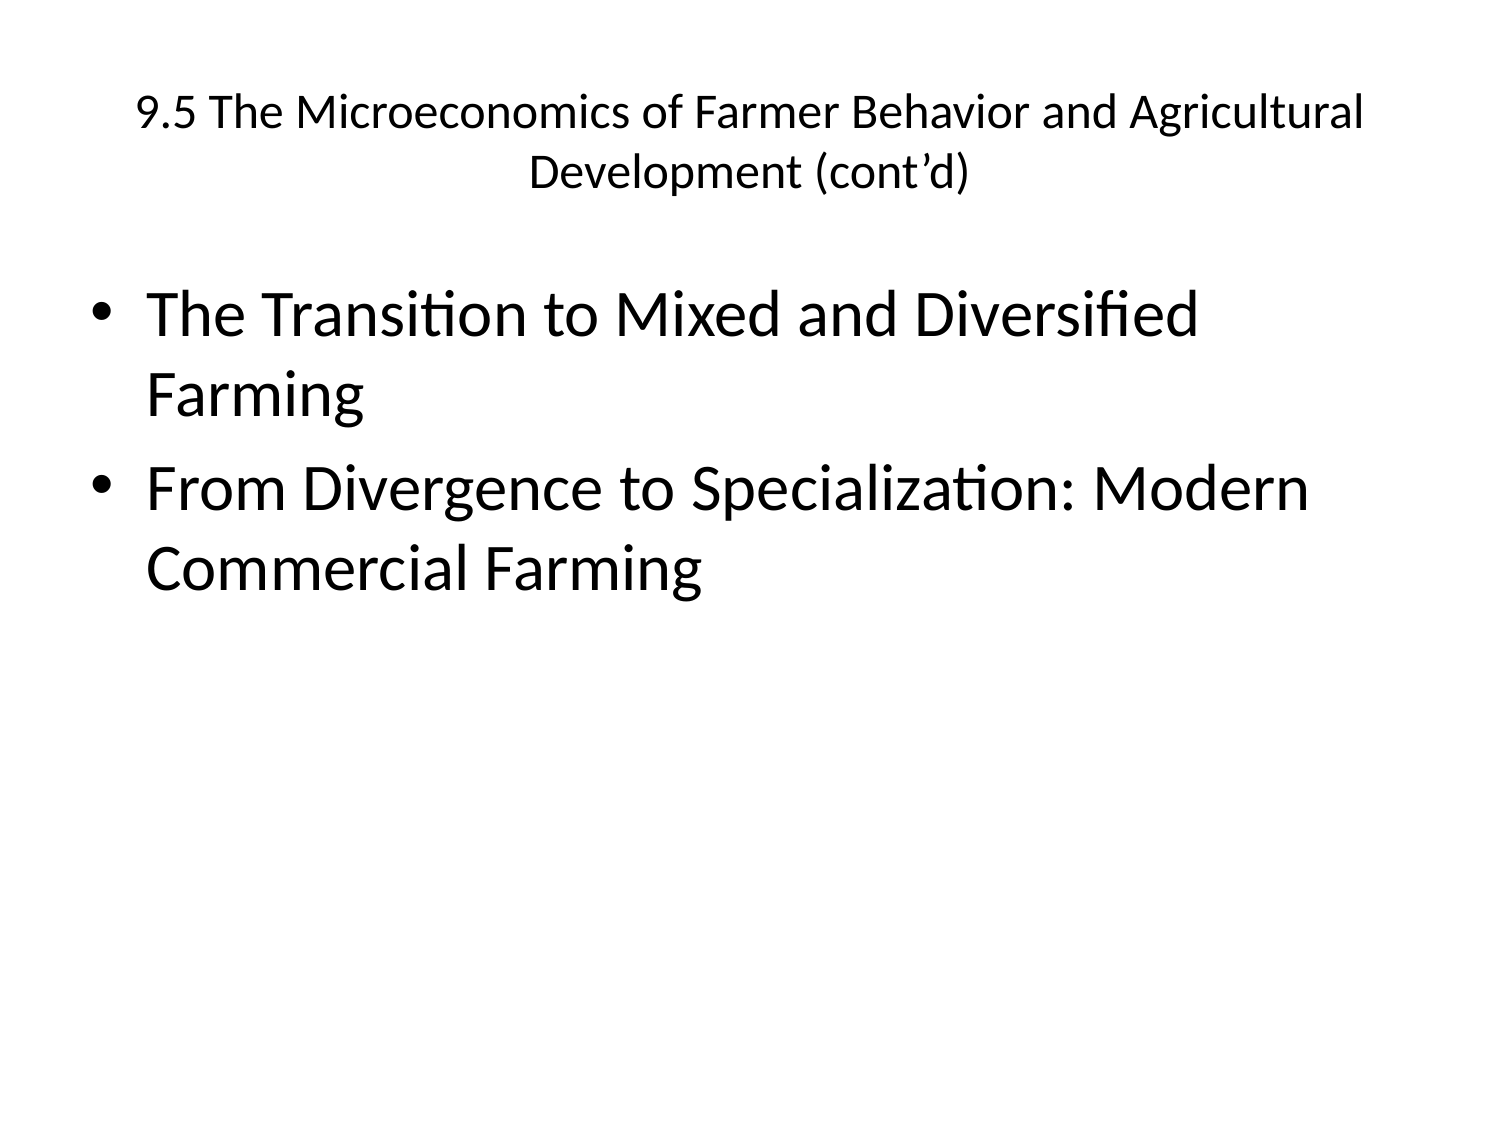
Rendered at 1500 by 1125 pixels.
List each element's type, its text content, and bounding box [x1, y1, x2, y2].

title 9.5 The Microeconomics of Farmer Behavior and Agricultural Development (cont’d) [75, 45, 1425, 233]
list The Transition to Mixed and Diversified Farming From Divergence to Specialization: Modern Commercial Farming [75, 262, 1425, 1005]
